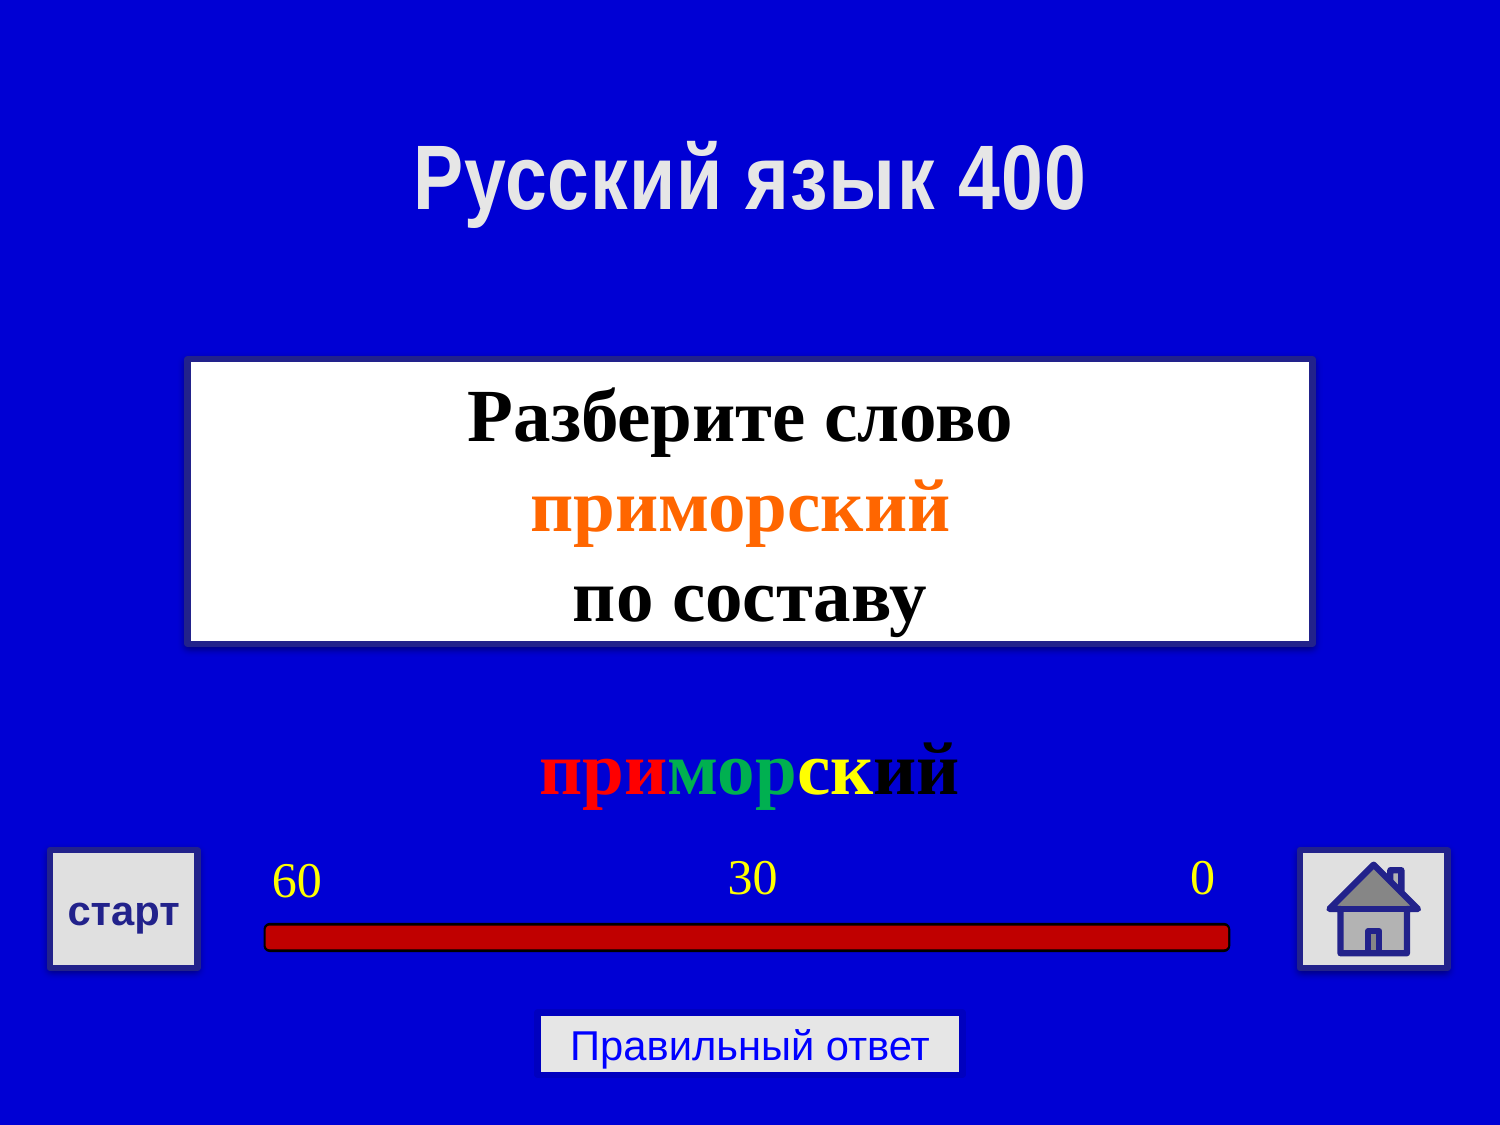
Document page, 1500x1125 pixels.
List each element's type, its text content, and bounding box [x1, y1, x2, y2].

text_box 0 [1175, 837, 1231, 913]
text_box старт [47, 847, 201, 971]
text_box Правильный ответ [535, 1010, 965, 1077]
text_box 60 [257, 840, 337, 915]
text_box [1297, 847, 1451, 971]
text_box Русский язык 400 [374, 120, 1125, 225]
text_box [263, 923, 1231, 952]
text_box Разберите слово приморский по составу [184, 356, 1316, 647]
text_box приморский [0, 712, 1500, 818]
text_box 30 [712, 837, 793, 913]
